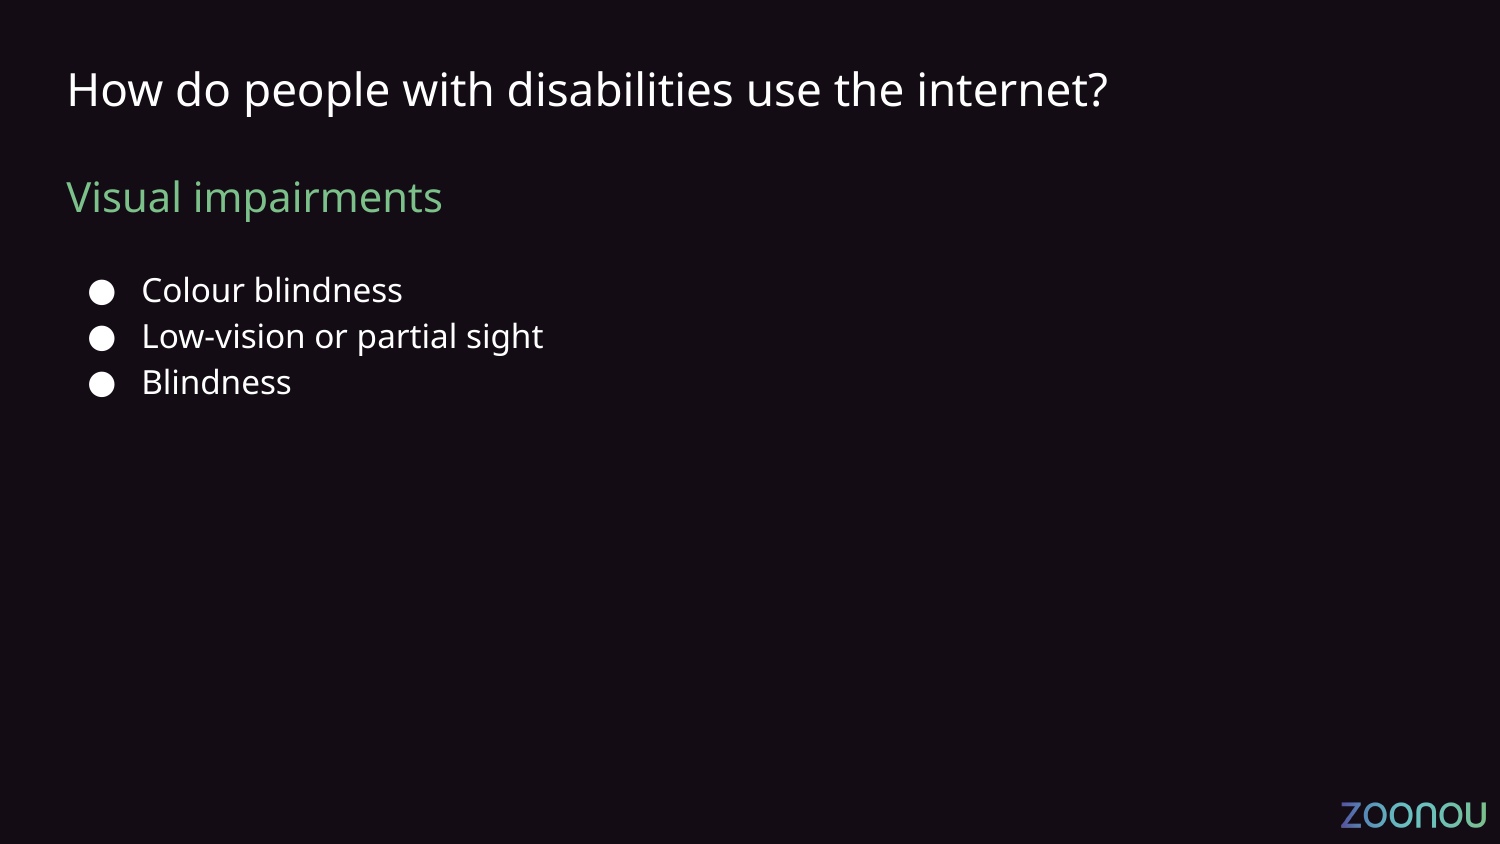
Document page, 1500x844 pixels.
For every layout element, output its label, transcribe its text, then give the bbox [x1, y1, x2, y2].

title How do people with disabilities use the internet? [51, 45, 1196, 132]
list Colour blindness Low-vision or partial sight Blindness [51, 248, 1196, 412]
subtitle Visual impairments [51, 148, 1196, 227]
picture [1335, 790, 1492, 833]
